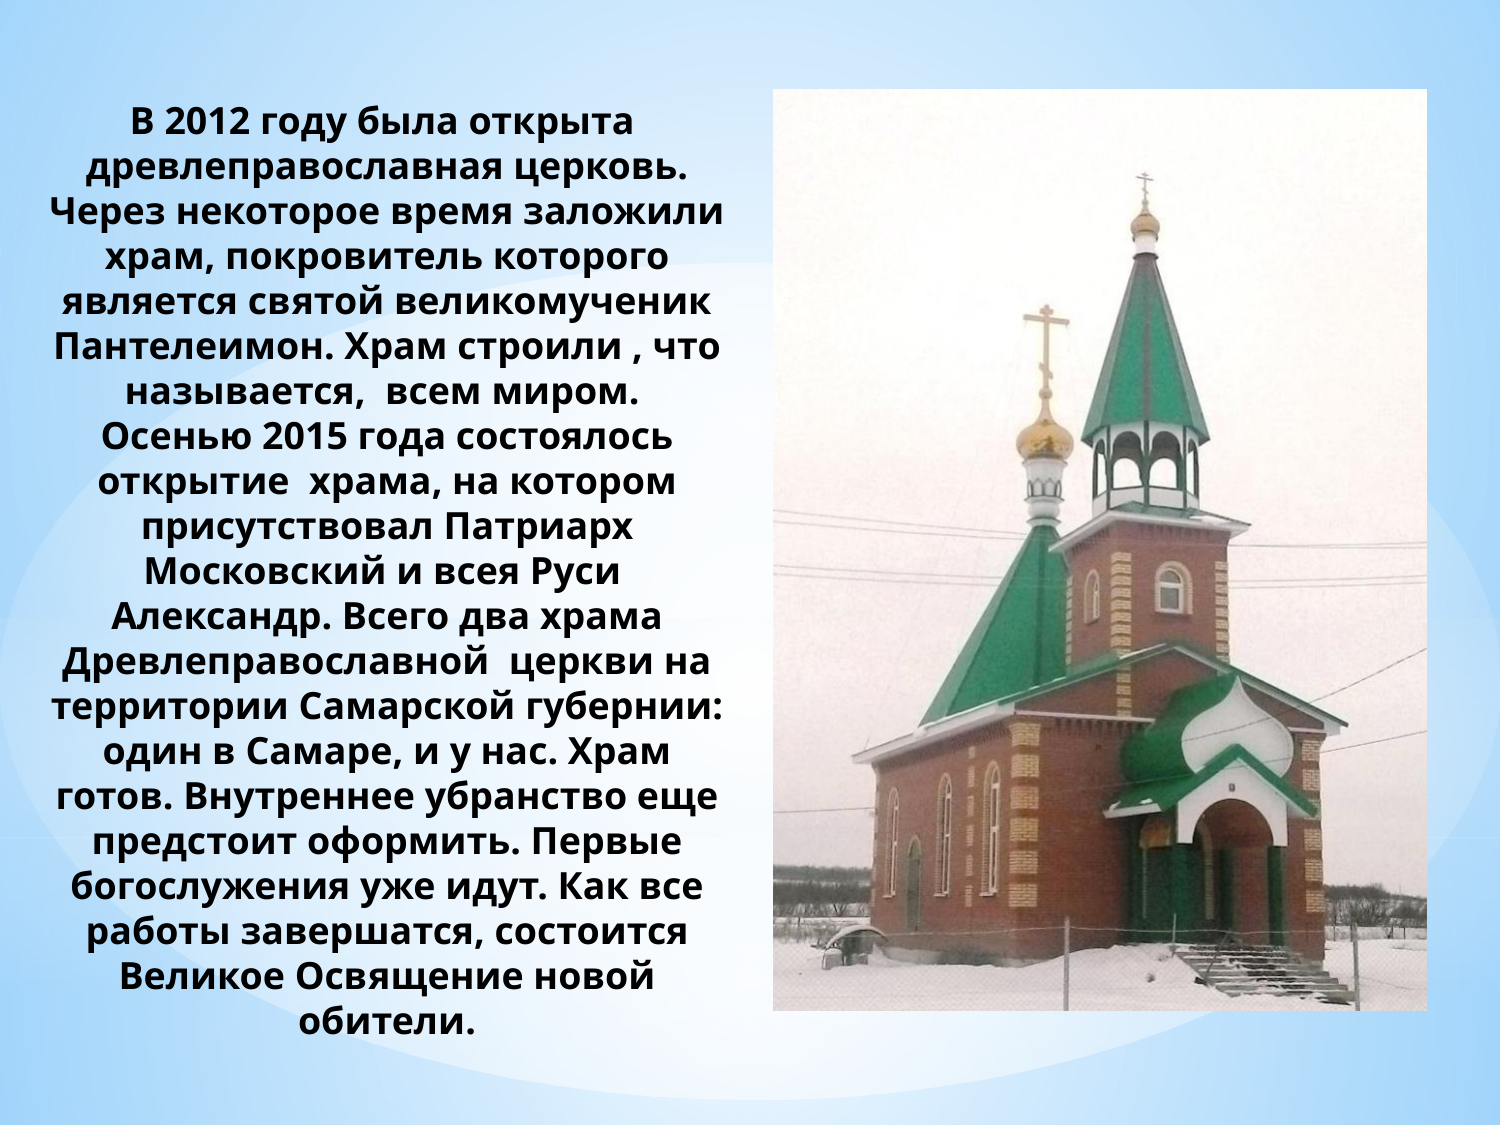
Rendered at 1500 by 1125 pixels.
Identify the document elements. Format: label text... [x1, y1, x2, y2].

picture [773, 89, 1427, 1012]
text_box В 2012 году была открыта древлеправославная церковь. Через некоторое время заложили храм, покровитель которого является святой великомученик Пантелеимон. Храм строили , что называется, всем миром. Осенью 2015 года состоялось открытие храма, на котором присутствовал Патриарх Московский и всея Руси Александр. Всего два храма Древлеправославной церкви на территории Самарской губернии: один в Самаре, и у нас. Храм готов. Внутреннее убранство еще предстоит оформить. Первые богослужения уже идут. Как все работы завершатся, состоится Великое Освящение новой обители. [29, 89, 745, 1071]
